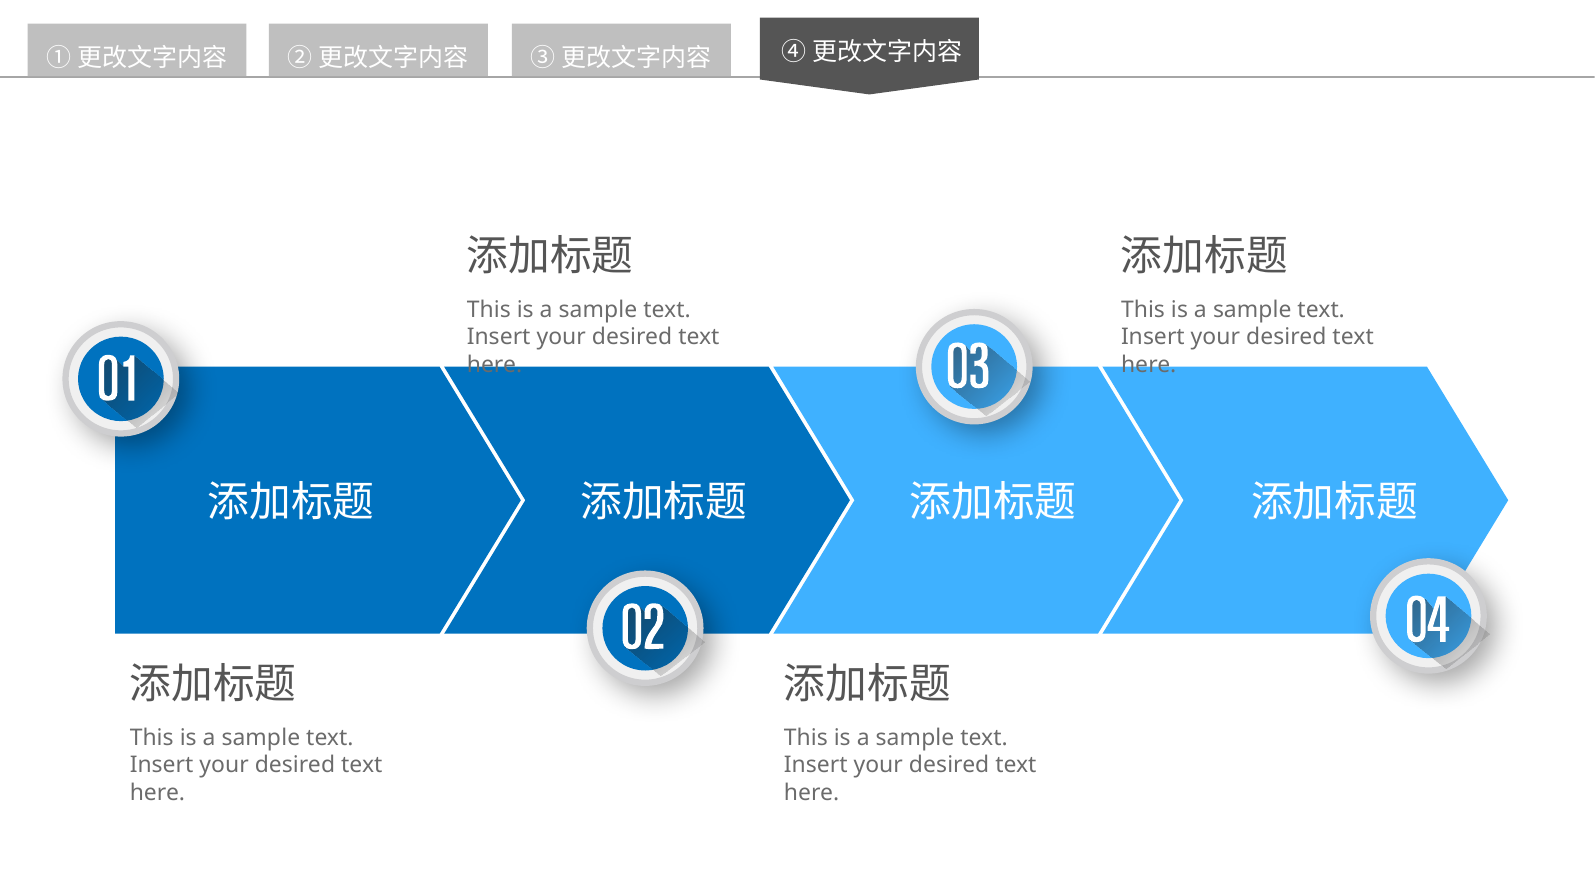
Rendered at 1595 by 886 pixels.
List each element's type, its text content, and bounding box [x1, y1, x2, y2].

text_box [1101, 365, 1510, 636]
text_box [65, 324, 179, 434]
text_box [1047, 23, 1595, 77]
text_box [443, 365, 852, 636]
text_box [702, 17, 1043, 95]
text_box 添加标题 [1239, 469, 1431, 531]
text_box 添加标题 [195, 469, 387, 531]
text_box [589, 573, 705, 684]
text_box [772, 365, 1181, 636]
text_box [768, 648, 1085, 786]
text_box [1372, 561, 1491, 671]
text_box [0, 23, 697, 77]
text_box 添加标题 [897, 469, 1089, 531]
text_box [1105, 220, 1422, 358]
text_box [918, 311, 1030, 422]
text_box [451, 220, 768, 358]
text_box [114, 648, 431, 786]
text_box [113, 365, 522, 636]
text_box 添加标题 [568, 469, 760, 531]
